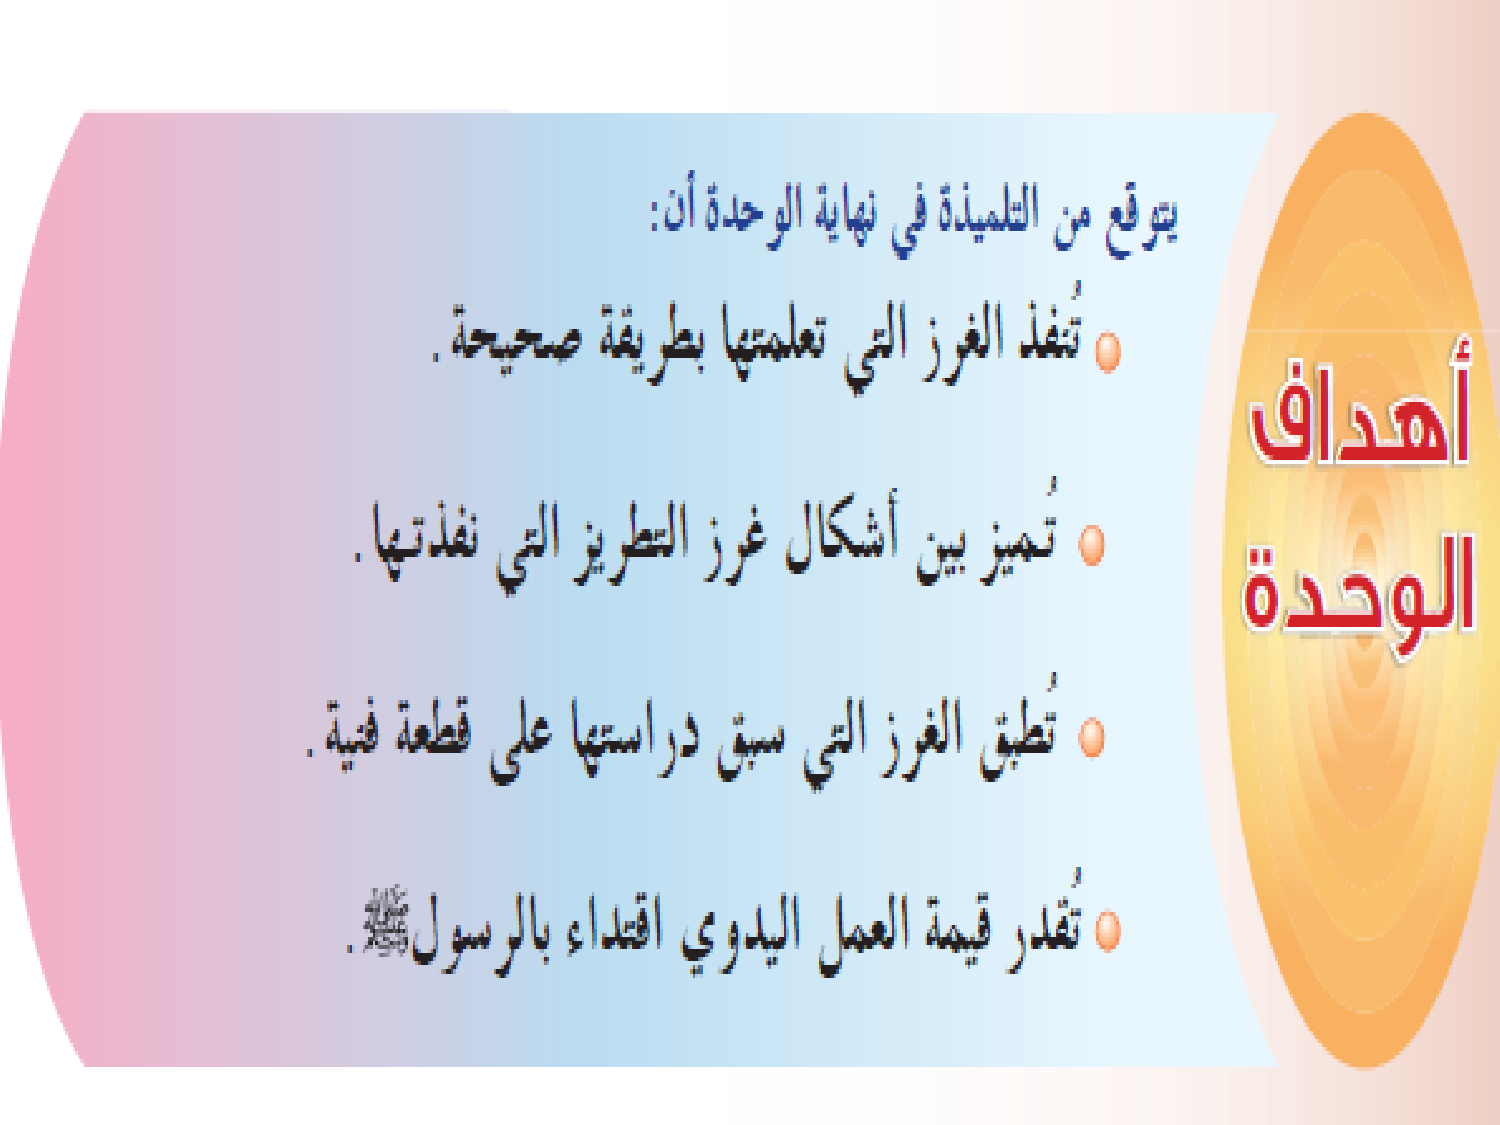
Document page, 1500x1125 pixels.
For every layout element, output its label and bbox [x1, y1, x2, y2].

list [0, 0, 1500, 1125]
